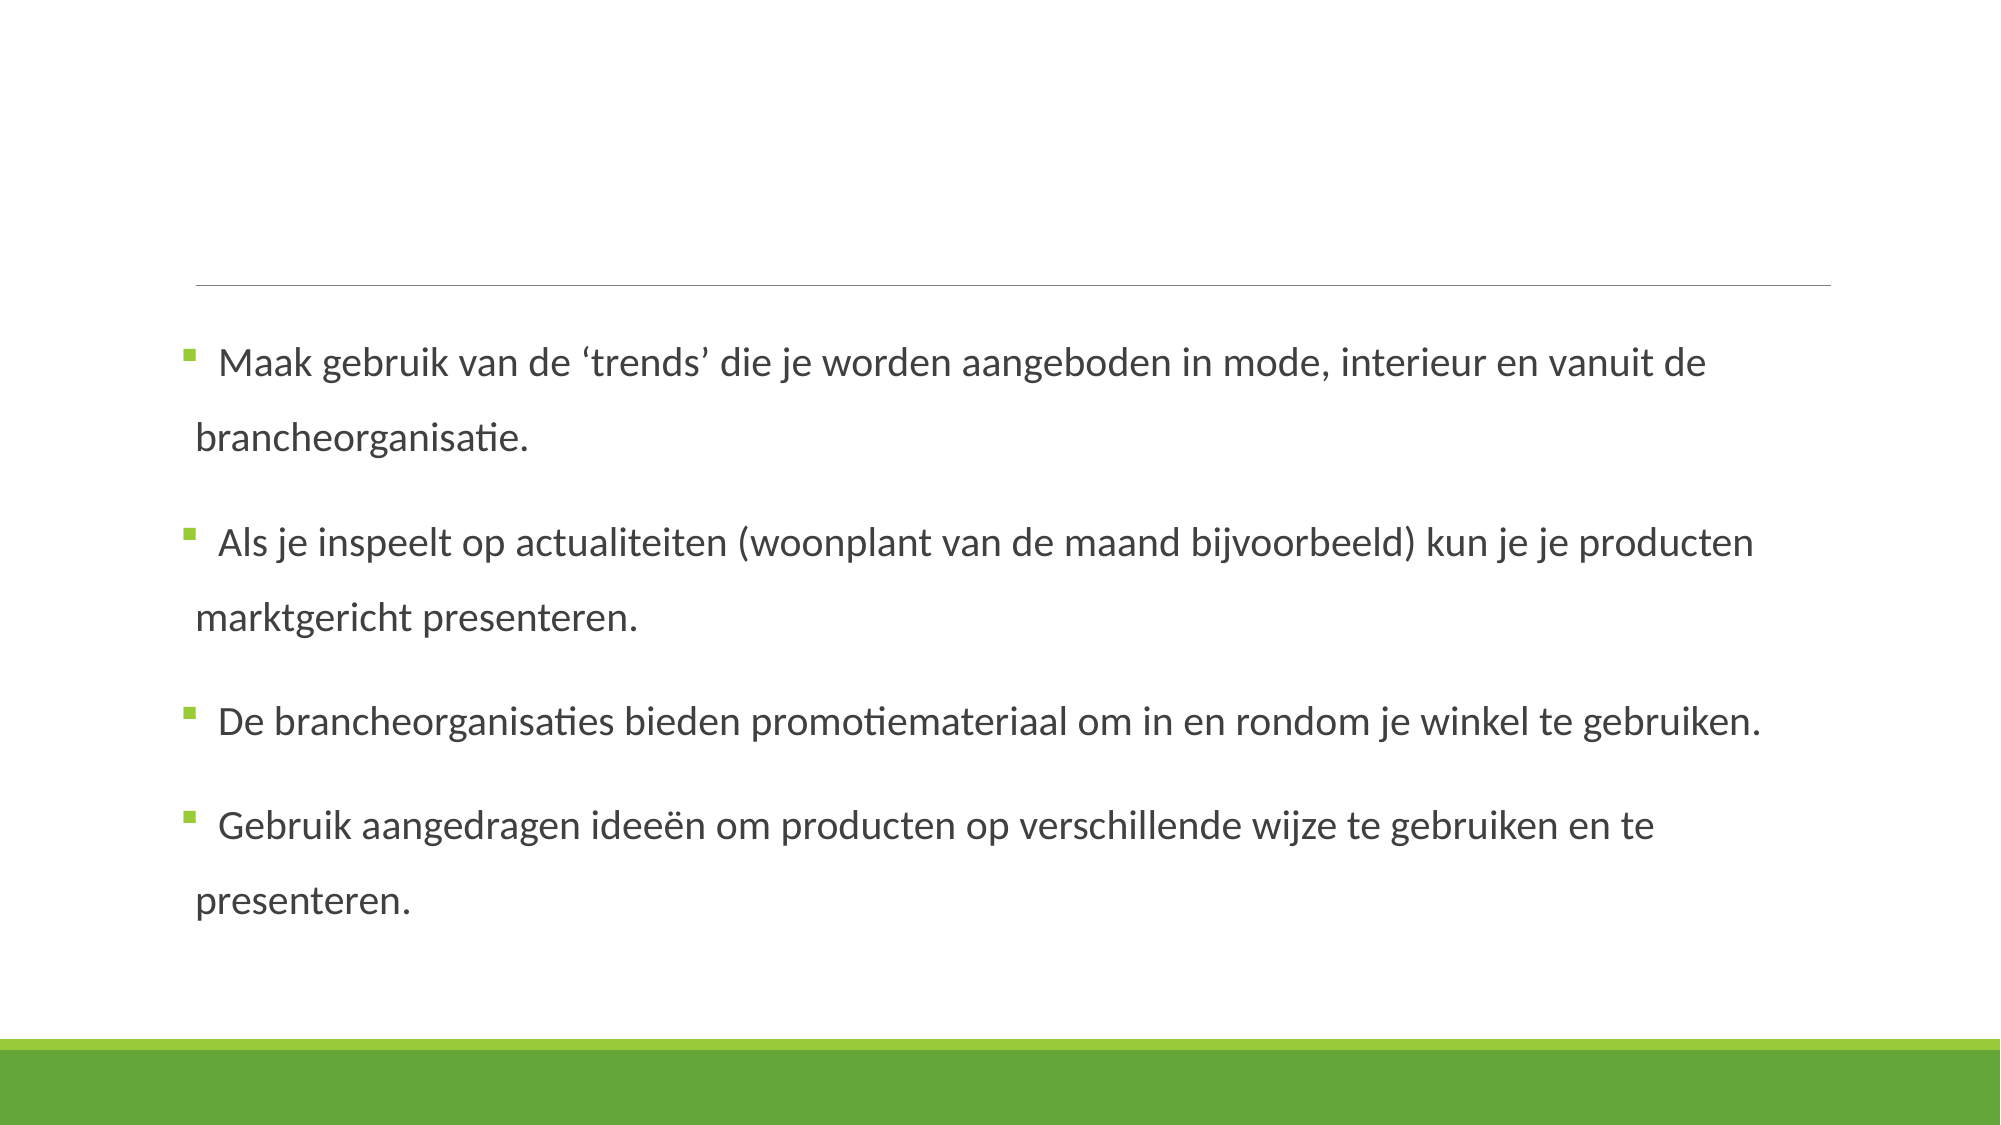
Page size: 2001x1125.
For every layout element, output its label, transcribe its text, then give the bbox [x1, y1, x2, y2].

list Maak gebruik van de ‘trends’ die je worden aangeboden in mode, interieur en vanuit de brancheorganisatie. Als je inspeelt op actualiteiten (woonplant van de maand bijvoorbeeld) kun je je producten marktgericht presenteren. De brancheorganisaties bieden promotiemateriaal om in en rondom je winkel te gebruiken. Gebruik aangedragen ideeën om producten op verschillende wijze te gebruiken en te presenteren. [180, 302, 1830, 963]
